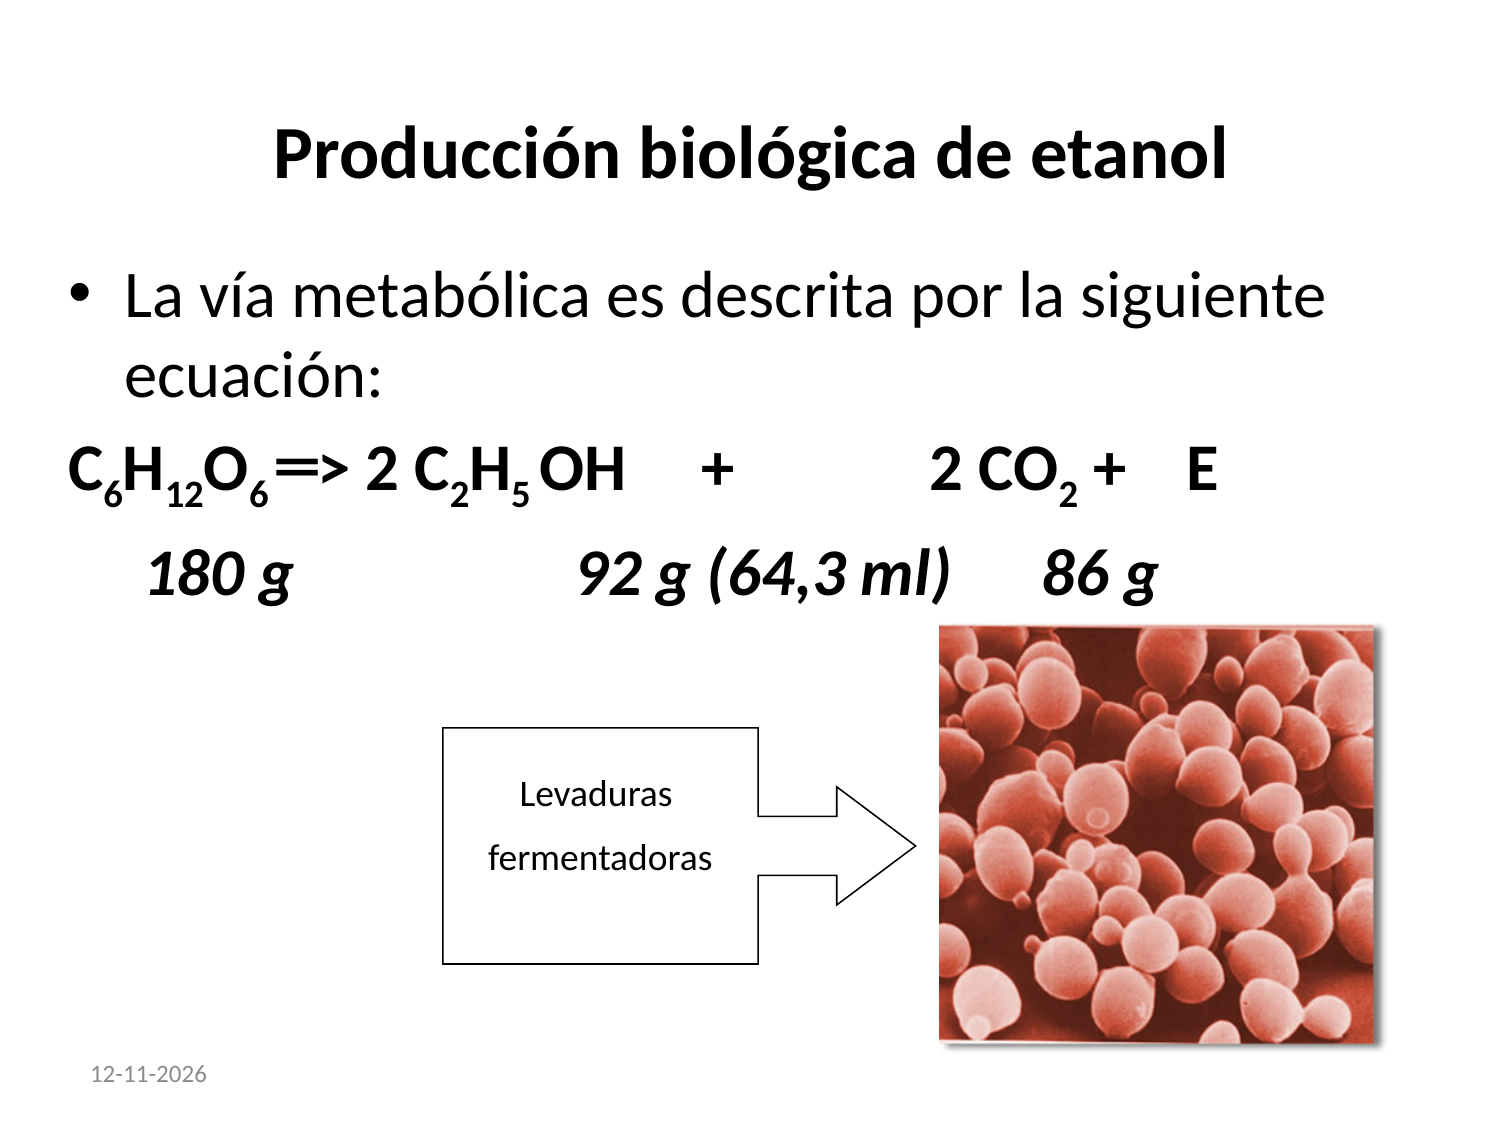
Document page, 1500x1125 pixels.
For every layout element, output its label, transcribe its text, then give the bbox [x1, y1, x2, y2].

picture [938, 621, 1389, 1054]
title Producción biológica de etanol [76, 54, 1427, 243]
text_box Levaduras fermentadoras [442, 727, 916, 965]
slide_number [75, 1042, 425, 1103]
list La vía metabólica es descrita por la siguiente ecuación: C6H12O6 ═> 2 C2H5 OH + 2 CO2 + E 180 g 92 g (64,3 ml) 86 g [53, 243, 1404, 987]
